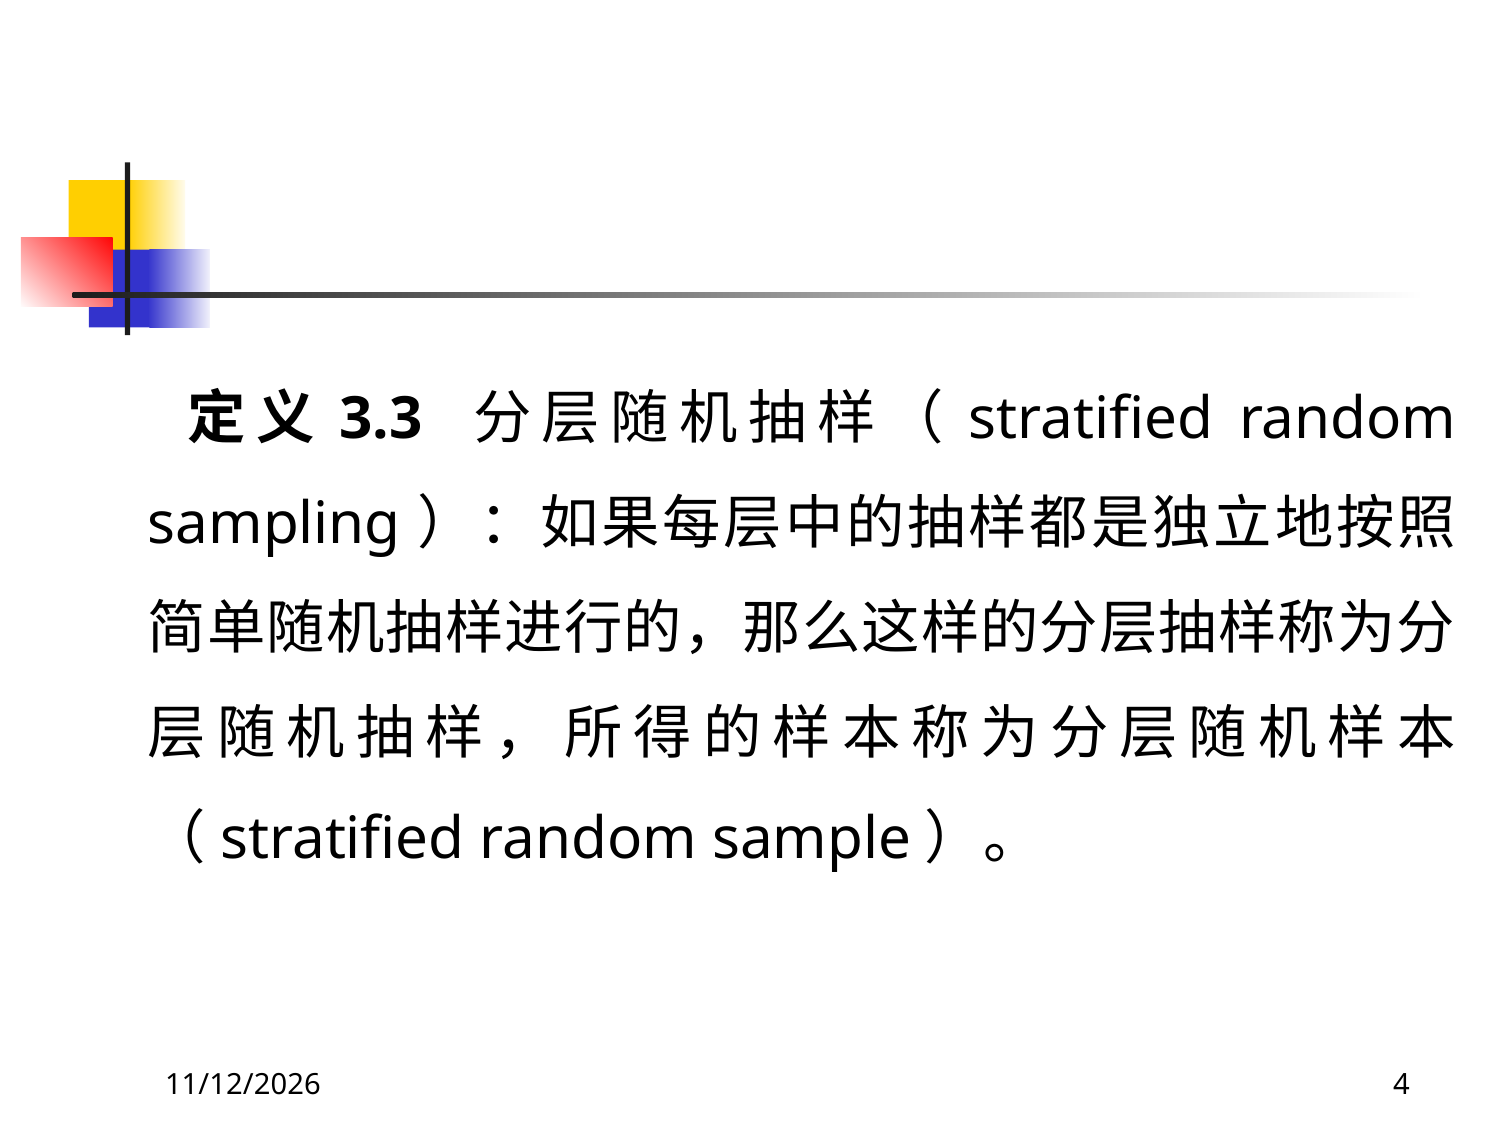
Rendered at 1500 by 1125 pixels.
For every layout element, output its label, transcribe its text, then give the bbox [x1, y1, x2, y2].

list 定义3.3 分层随机抽样（stratified random sampling）：如果每层中的抽样都是独立地按照简单随机抽样进行的，那么这样的分层抽样称为分层随机抽样，所得的样本称为分层随机样本（stratified random sample）。 [76, 337, 1472, 1014]
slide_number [149, 1037, 463, 1113]
slide_number 4 [1112, 1037, 1426, 1113]
